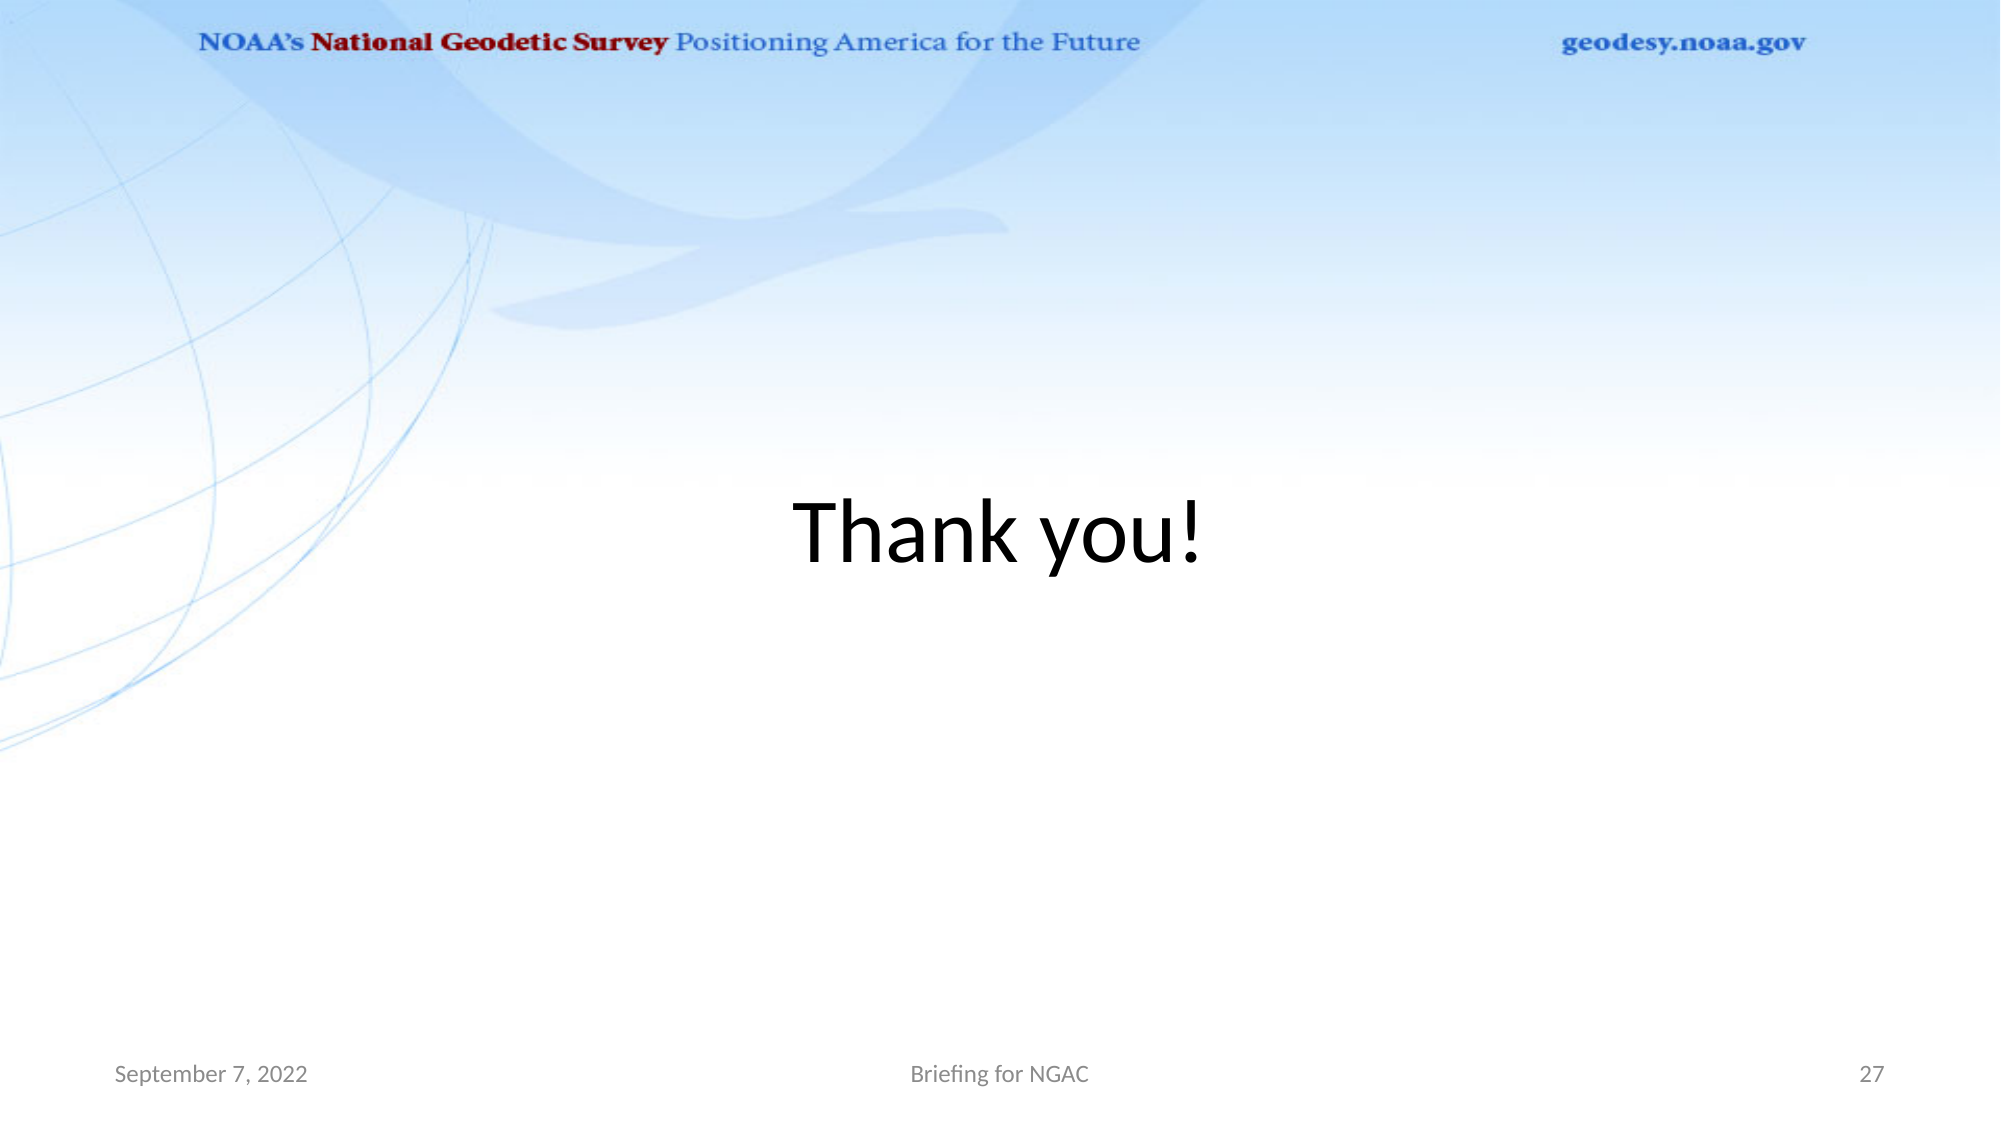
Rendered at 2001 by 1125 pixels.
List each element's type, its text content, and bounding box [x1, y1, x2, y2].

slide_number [99, 1042, 567, 1103]
footer Briefing for NGAC [683, 1042, 1317, 1103]
title Thank you! [99, 431, 1900, 620]
picture [0, 0, 2001, 1125]
slide_number 27 [1433, 1042, 1900, 1103]
